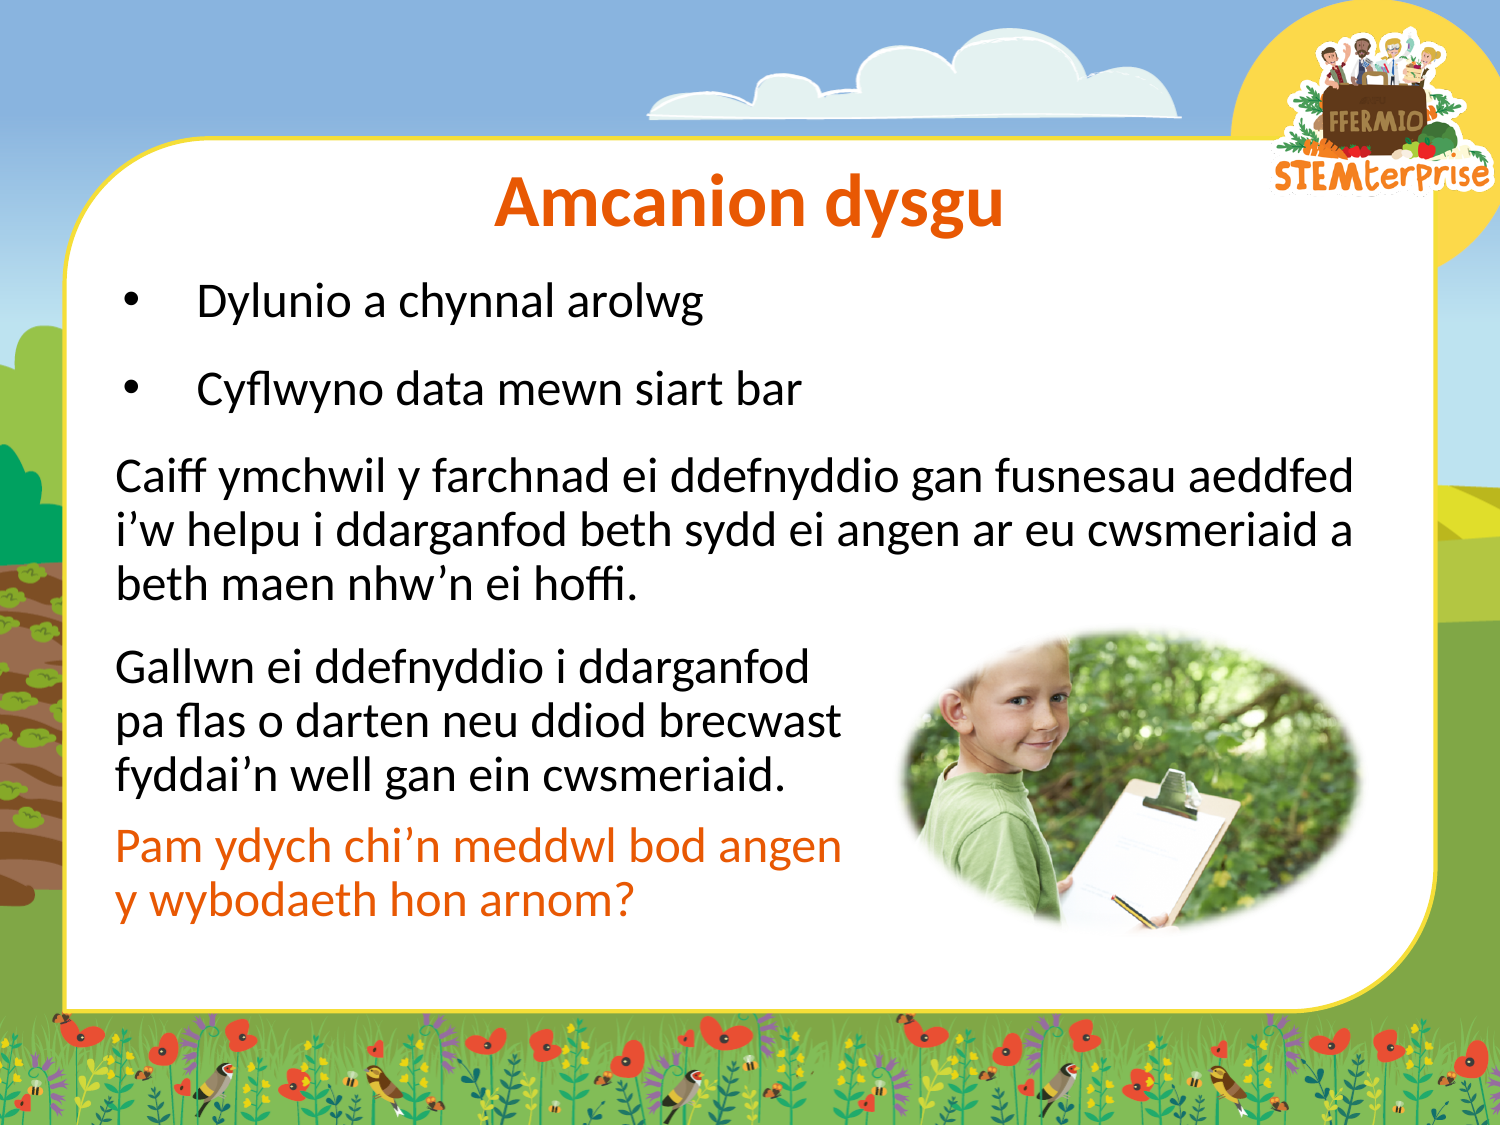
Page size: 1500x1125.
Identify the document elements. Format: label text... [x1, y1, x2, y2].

picture [0, 0, 1500, 1125]
text_box Gallwn ei ddefnyddio i ddarganfod pa flas o darten neu ddiod brecwast fyddai’n well gan ein cwsmeriaid. Pam ydych chi’n meddwl bod angen y wybodaeth hon arnom? [100, 633, 869, 935]
title Amcanion dysgu [218, 137, 1282, 256]
list Dylunio a chynnal arolwg Cyflwyno data mewn siart bar Caiff ymchwil y farchnad ei ddefnyddio gan fusnesau aeddfed i’w helpu i ddarganfod beth sydd ei angen ar eu cwsmeriaid a beth maen nhw’n ei hoffi. [100, 267, 1400, 646]
